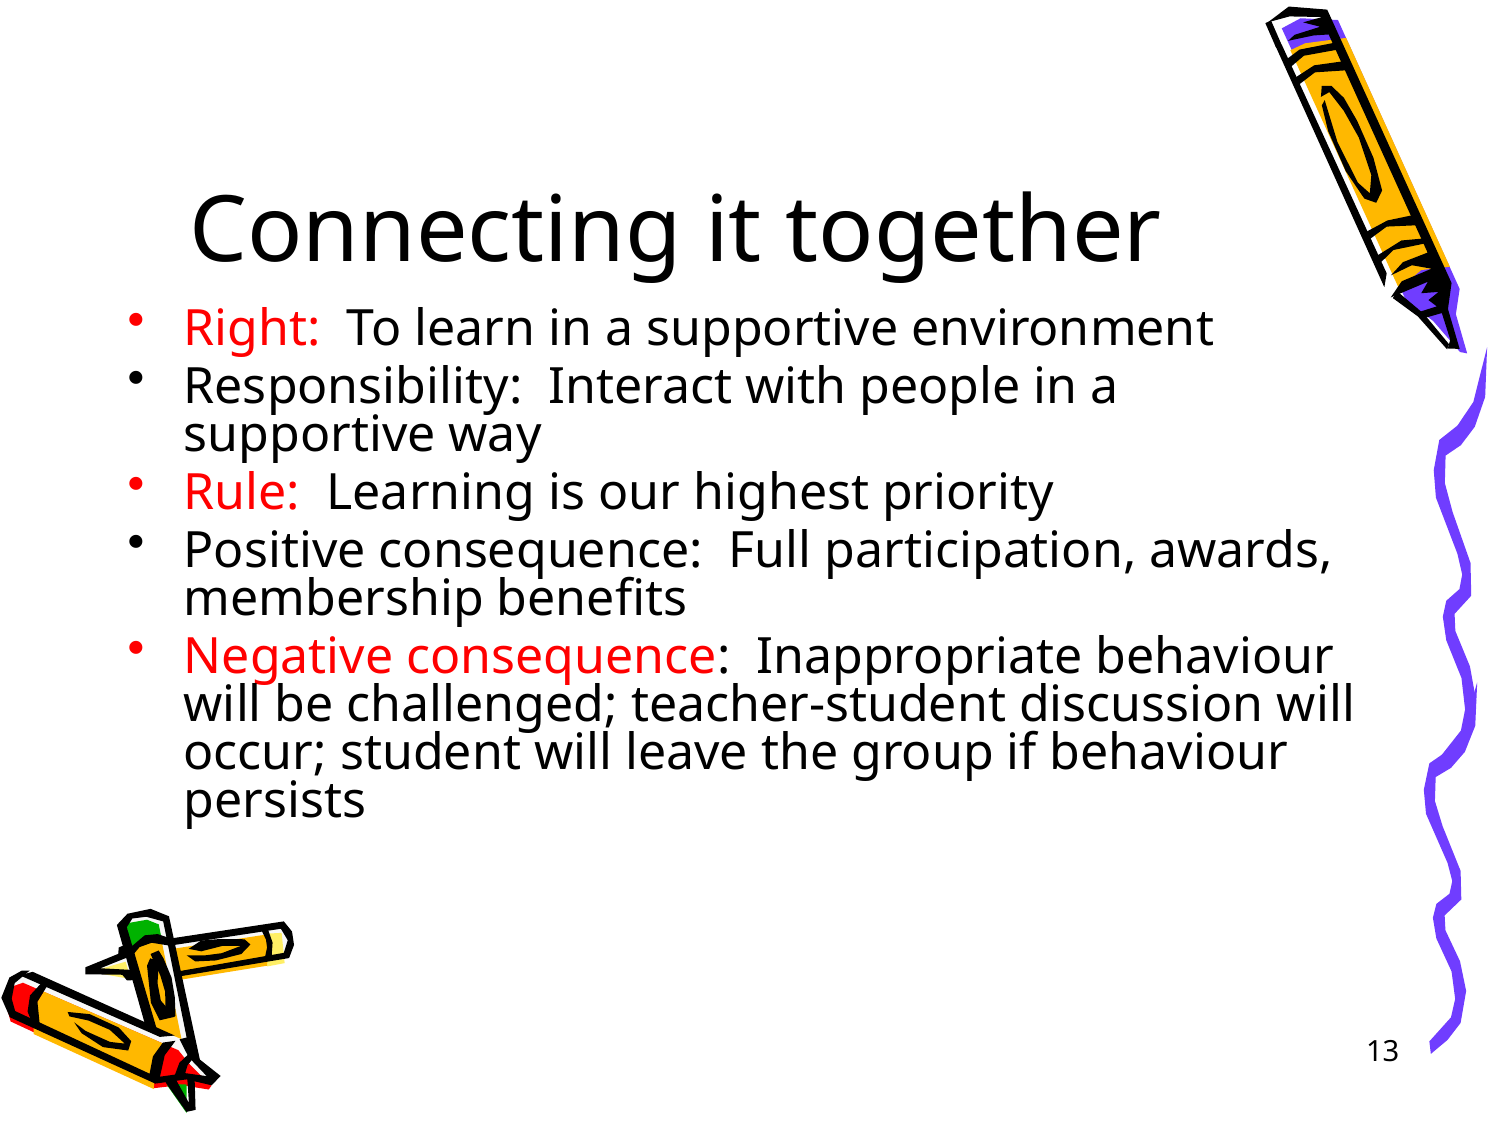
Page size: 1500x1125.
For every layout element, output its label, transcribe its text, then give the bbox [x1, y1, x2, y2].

list Right: To learn in a supportive environment Responsibility: Interact with people in a supportive way Rule: Learning is our highest priority Positive consequence: Full participation, awards, membership benefits Negative consequence: Inappropriate behaviour will be challenged; teacher-student discussion will occur; student will leave the group if behaviour persists [112, 299, 1376, 901]
title Connecting it together [112, 24, 1240, 288]
slide_number 13 [1101, 1024, 1415, 1101]
